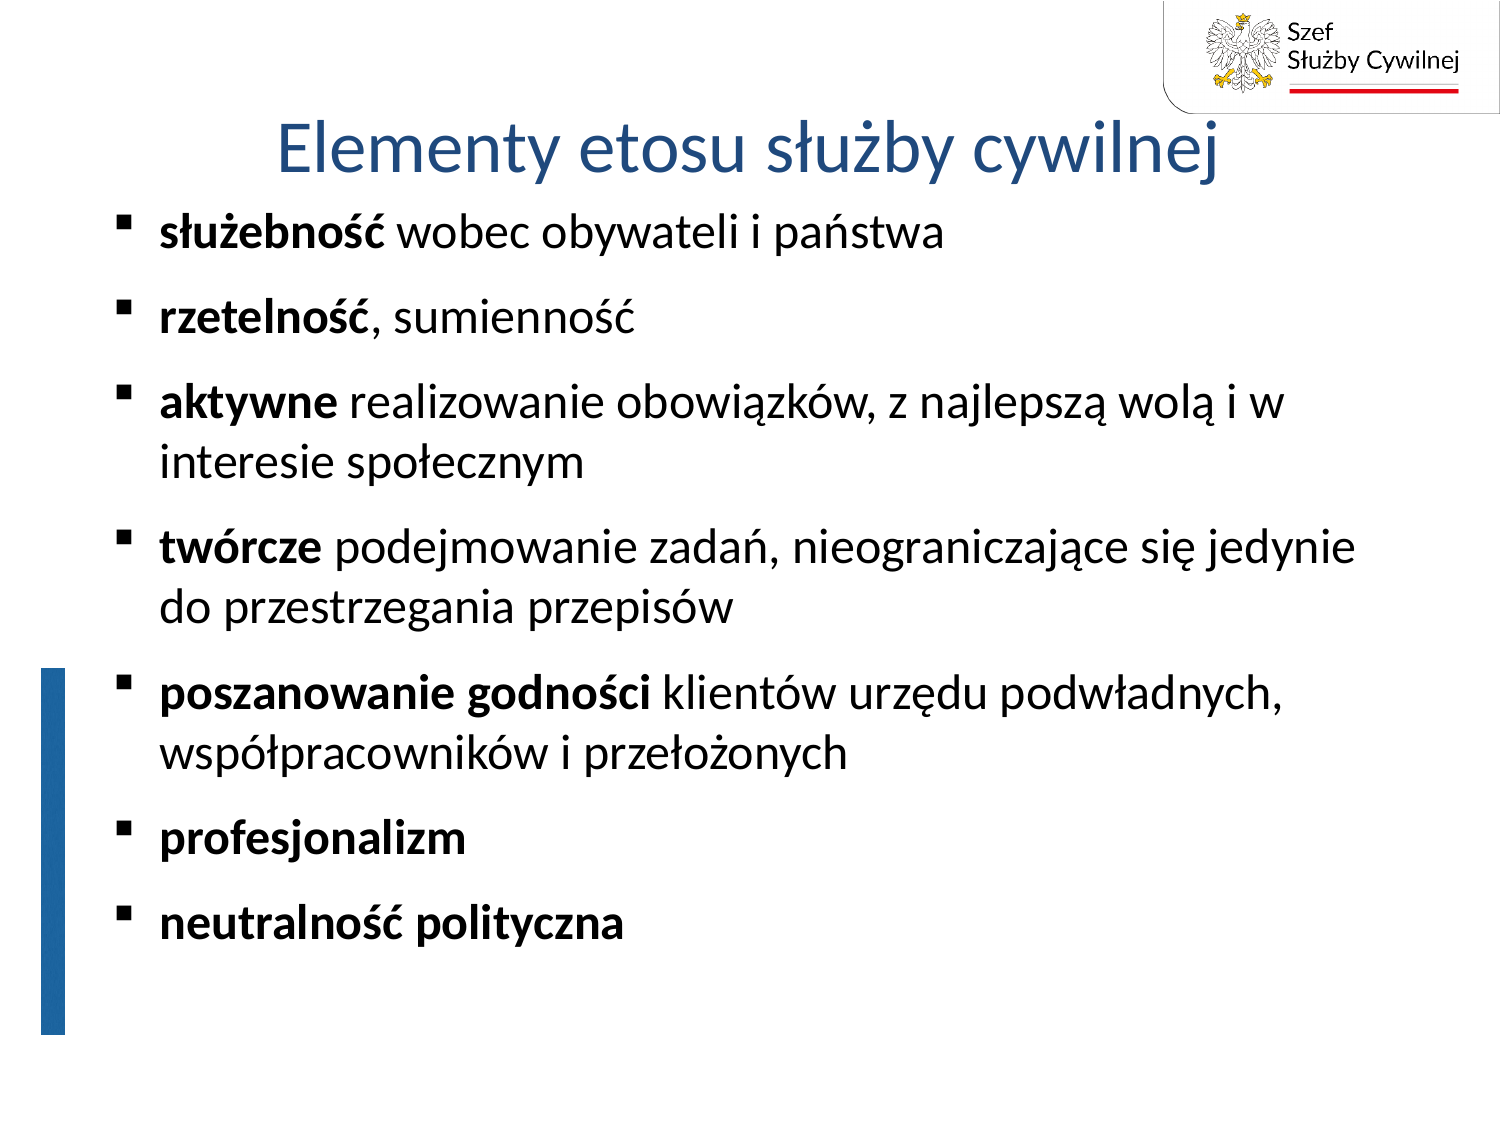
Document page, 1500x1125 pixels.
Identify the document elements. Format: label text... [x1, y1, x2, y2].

picture [1163, 0, 1500, 114]
text_box służebność wobec obywateli i państwa rzetelność, sumienność aktywne realizowanie obowiązków, z najlepszą wolą i w interesie społecznym twórcze podejmowanie zadań, nieograniczające się jedynie do przestrzegania przepisów poszanowanie godności klientów urzędu podwładnych, współpracowników i przełożonych profesjonalizm neutralność polityczna [98, 191, 1400, 957]
picture [41, 668, 65, 1035]
title Elementy etosu służby cywilnej [98, 90, 1400, 191]
